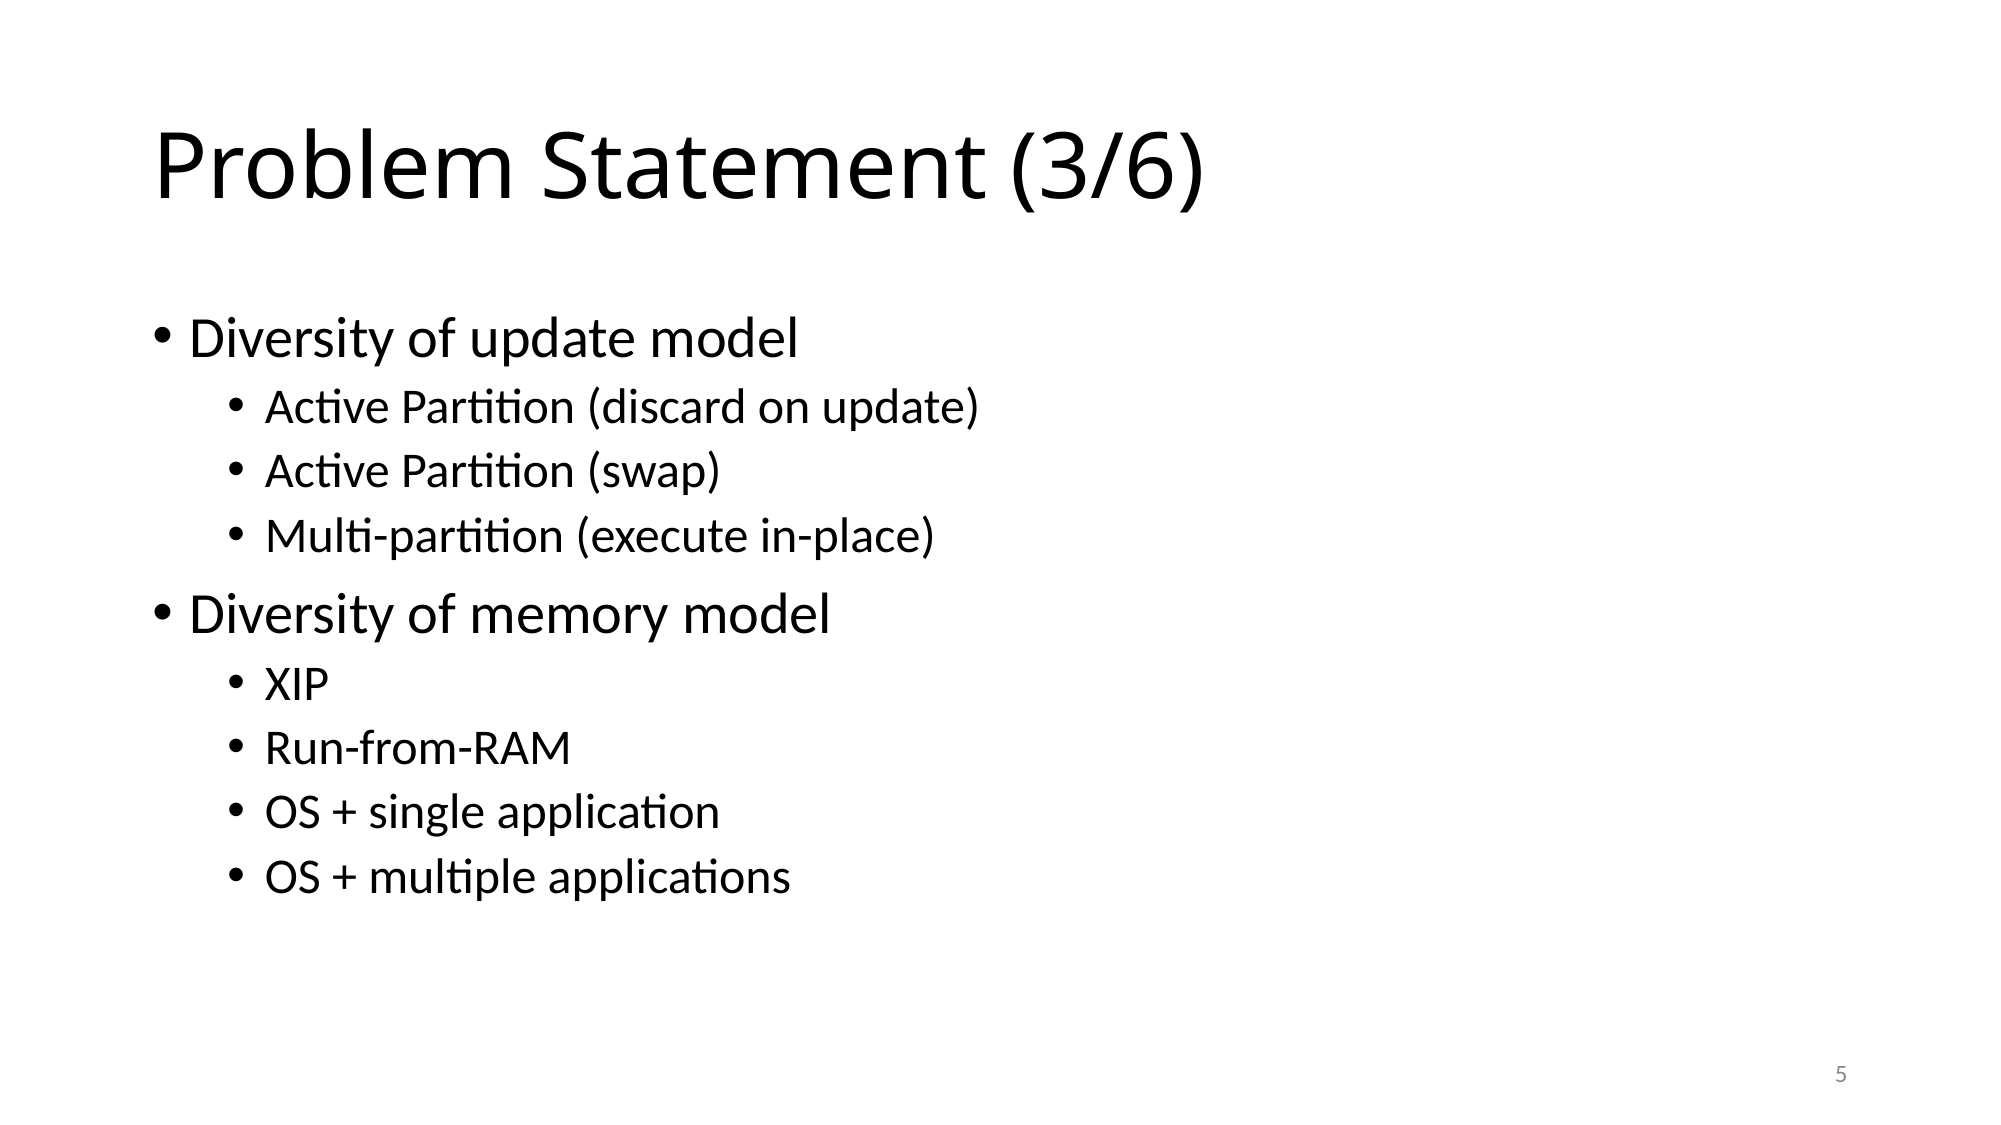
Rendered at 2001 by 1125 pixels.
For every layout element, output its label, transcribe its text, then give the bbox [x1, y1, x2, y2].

slide_number 5 [1412, 1042, 1863, 1103]
title Problem Statement (3/6) [137, 59, 1863, 278]
list Diversity of update model Active Partition (discard on update) Active Partition (swap) Multi-partition (execute in-place) Diversity of memory model XIP Run-from-RAM OS + single application OS + multiple applications [137, 299, 1863, 1014]
